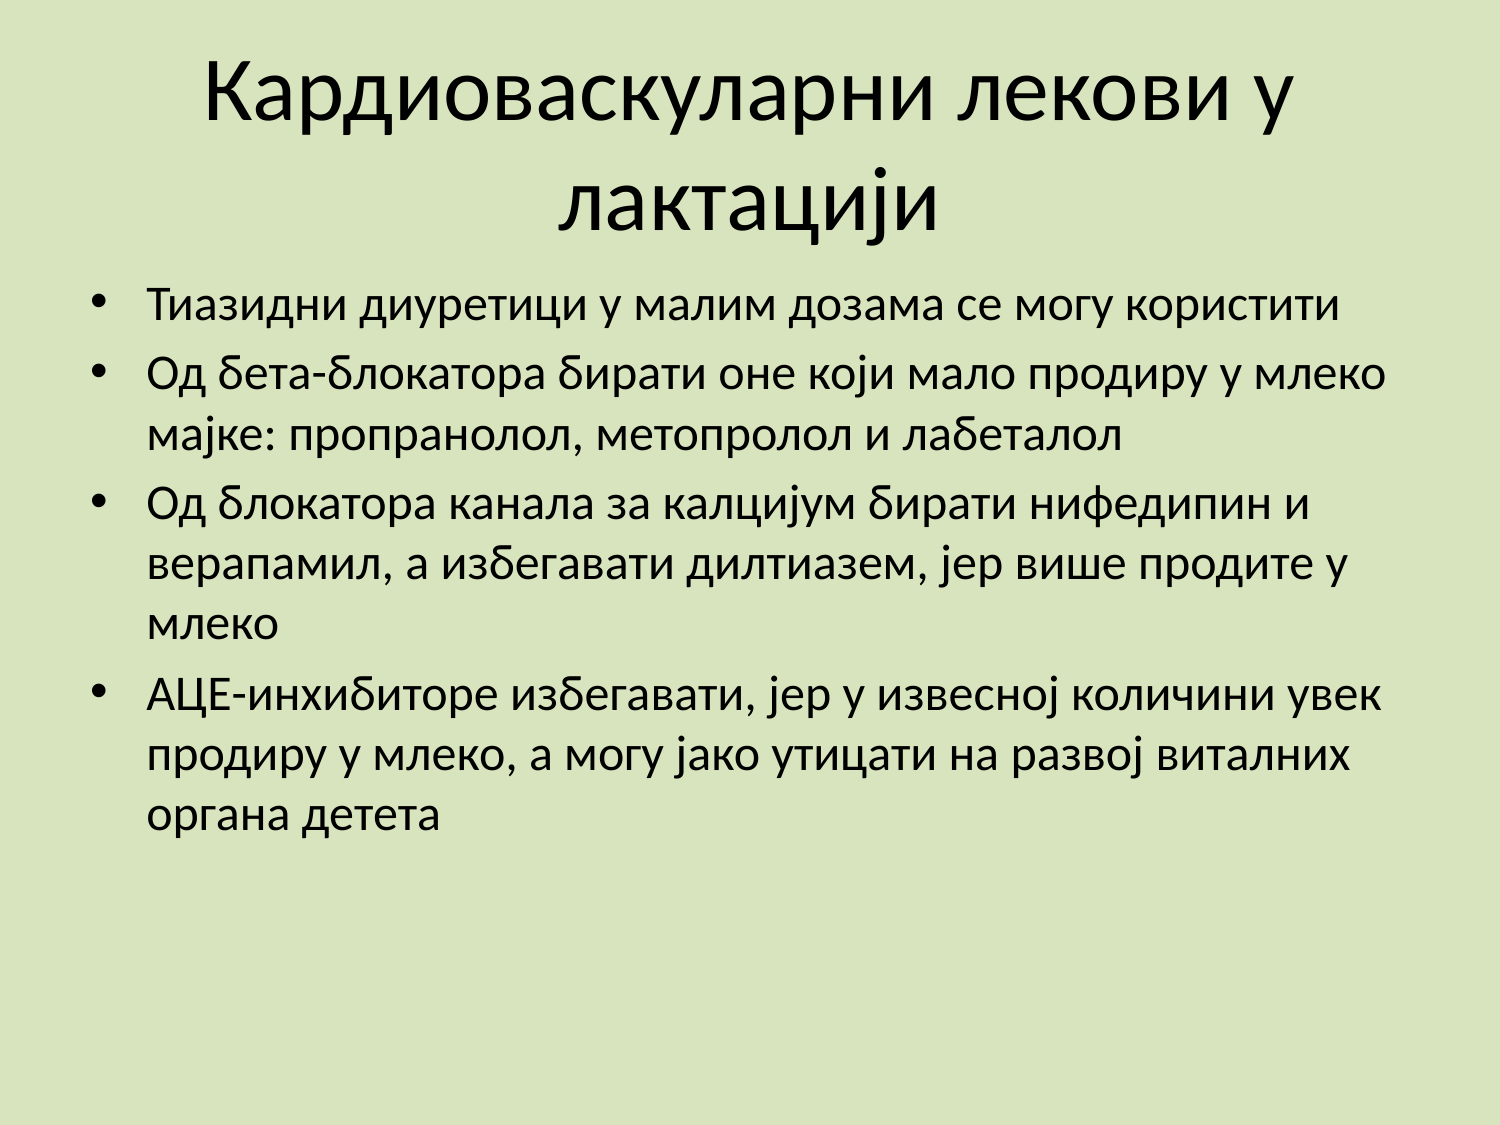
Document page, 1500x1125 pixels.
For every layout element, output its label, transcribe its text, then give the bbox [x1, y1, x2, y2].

title Кардиоваскуларни лекови у лактацији [74, 44, 1426, 233]
list Тиазидни диуретици у малим дозама се могу користити Од бета-блокатора бирати оне који мало продиру у млеко мајке: пропранолол, метопролол и лабеталол Од блокатора канала за калцијум бирати нифедипин и верапамил, а избегавати дилтиазем, јер више продите у млеко АЦЕ-инхибиторе избегавати, јер у извесној количини увек продиру у млеко, а могу јако утицати на развој виталних органа детета [74, 262, 1426, 1006]
